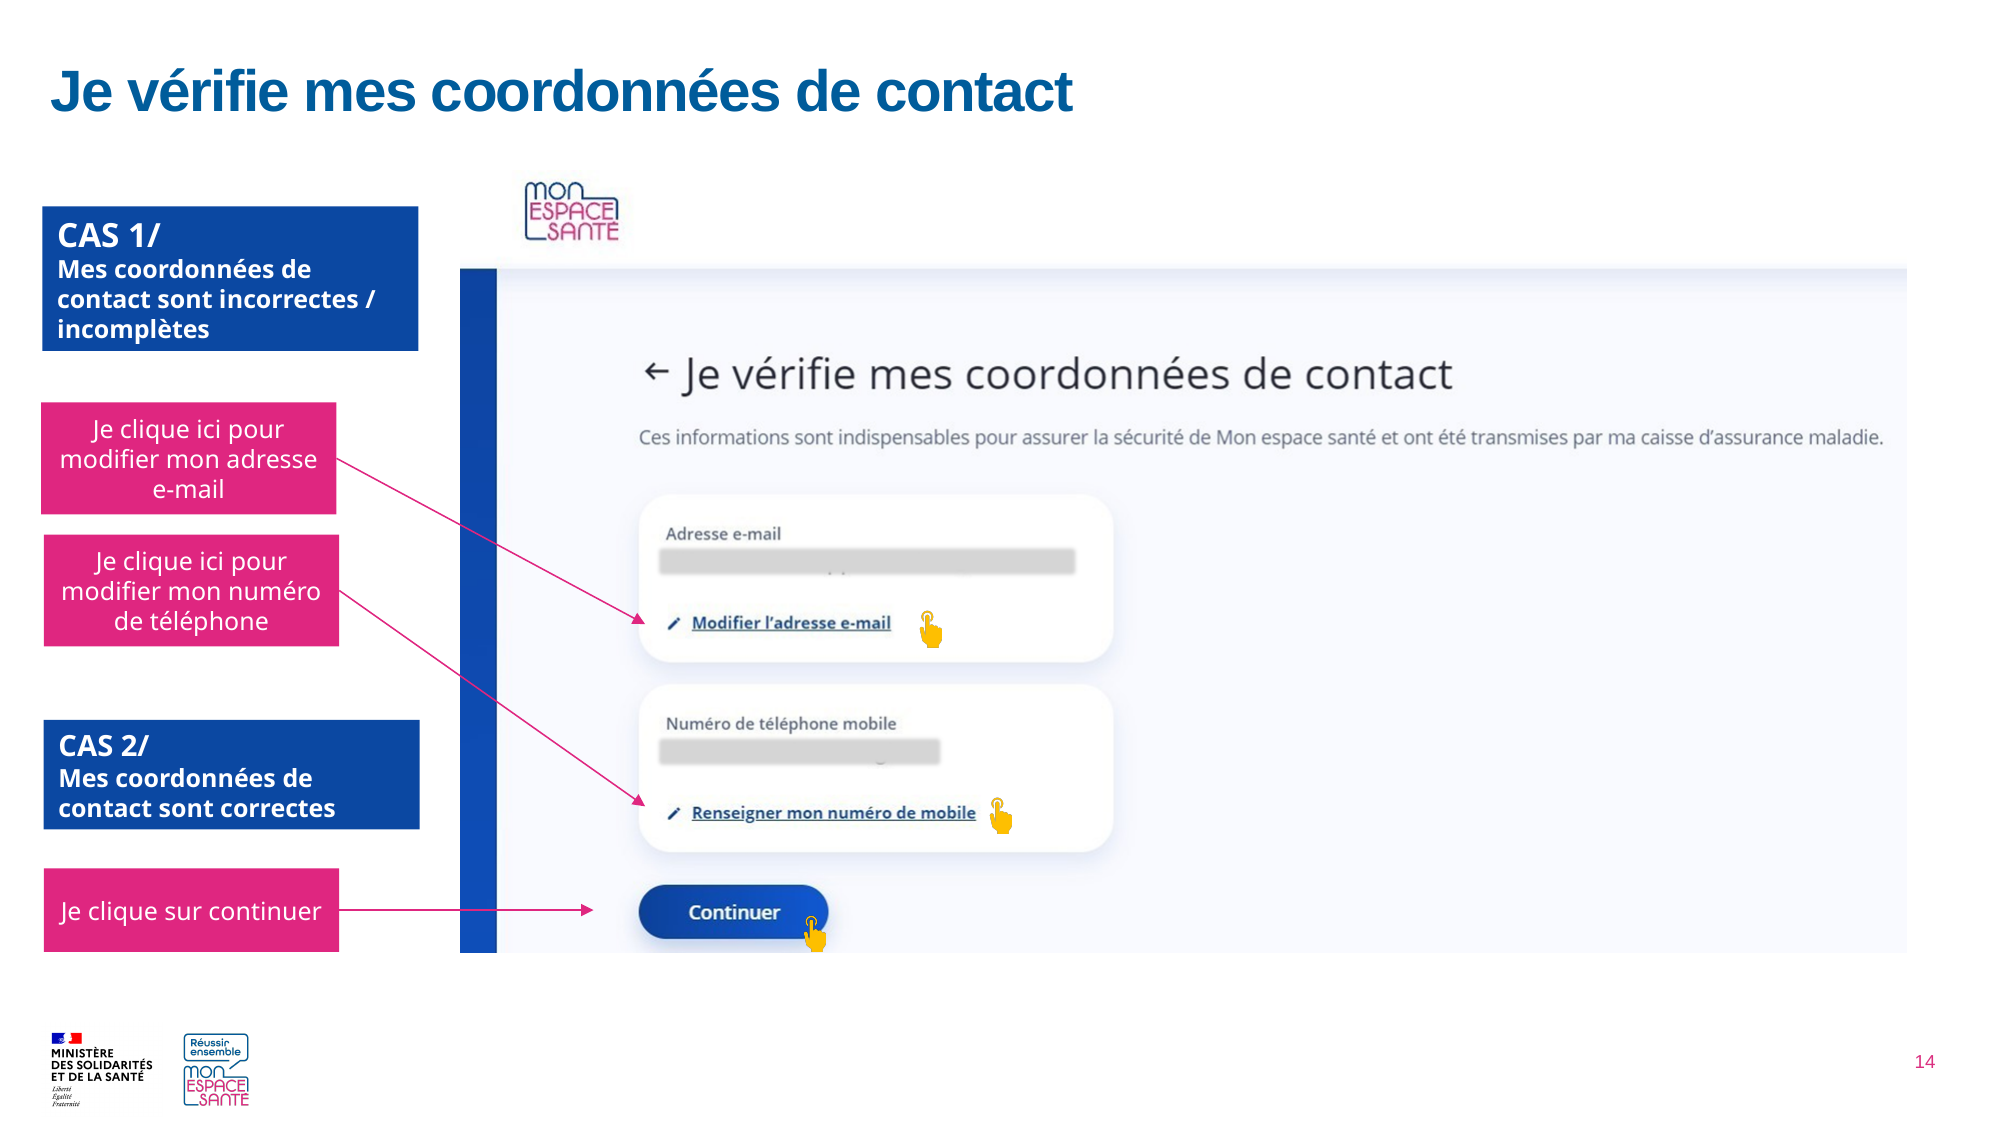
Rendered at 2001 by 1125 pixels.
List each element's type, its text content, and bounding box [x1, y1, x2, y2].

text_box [43, 868, 594, 953]
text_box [460, 170, 1907, 953]
text_box CAS 2/ Mes coordonnées de contact sont correctes [43, 807, 420, 830]
picture [793, 912, 836, 955]
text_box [40, 402, 646, 625]
picture [41, 1022, 163, 1117]
picture [172, 1022, 260, 1117]
title Je vérifie mes coordonnées de contact [41, 41, 1887, 149]
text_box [43, 534, 646, 807]
slide_number 13 [1905, 1040, 1958, 1081]
text_box CAS 1/ Mes coordonnées de contact sont incorrectes / incomplètes [42, 206, 419, 351]
picture [980, 795, 1022, 838]
picture [910, 608, 952, 651]
